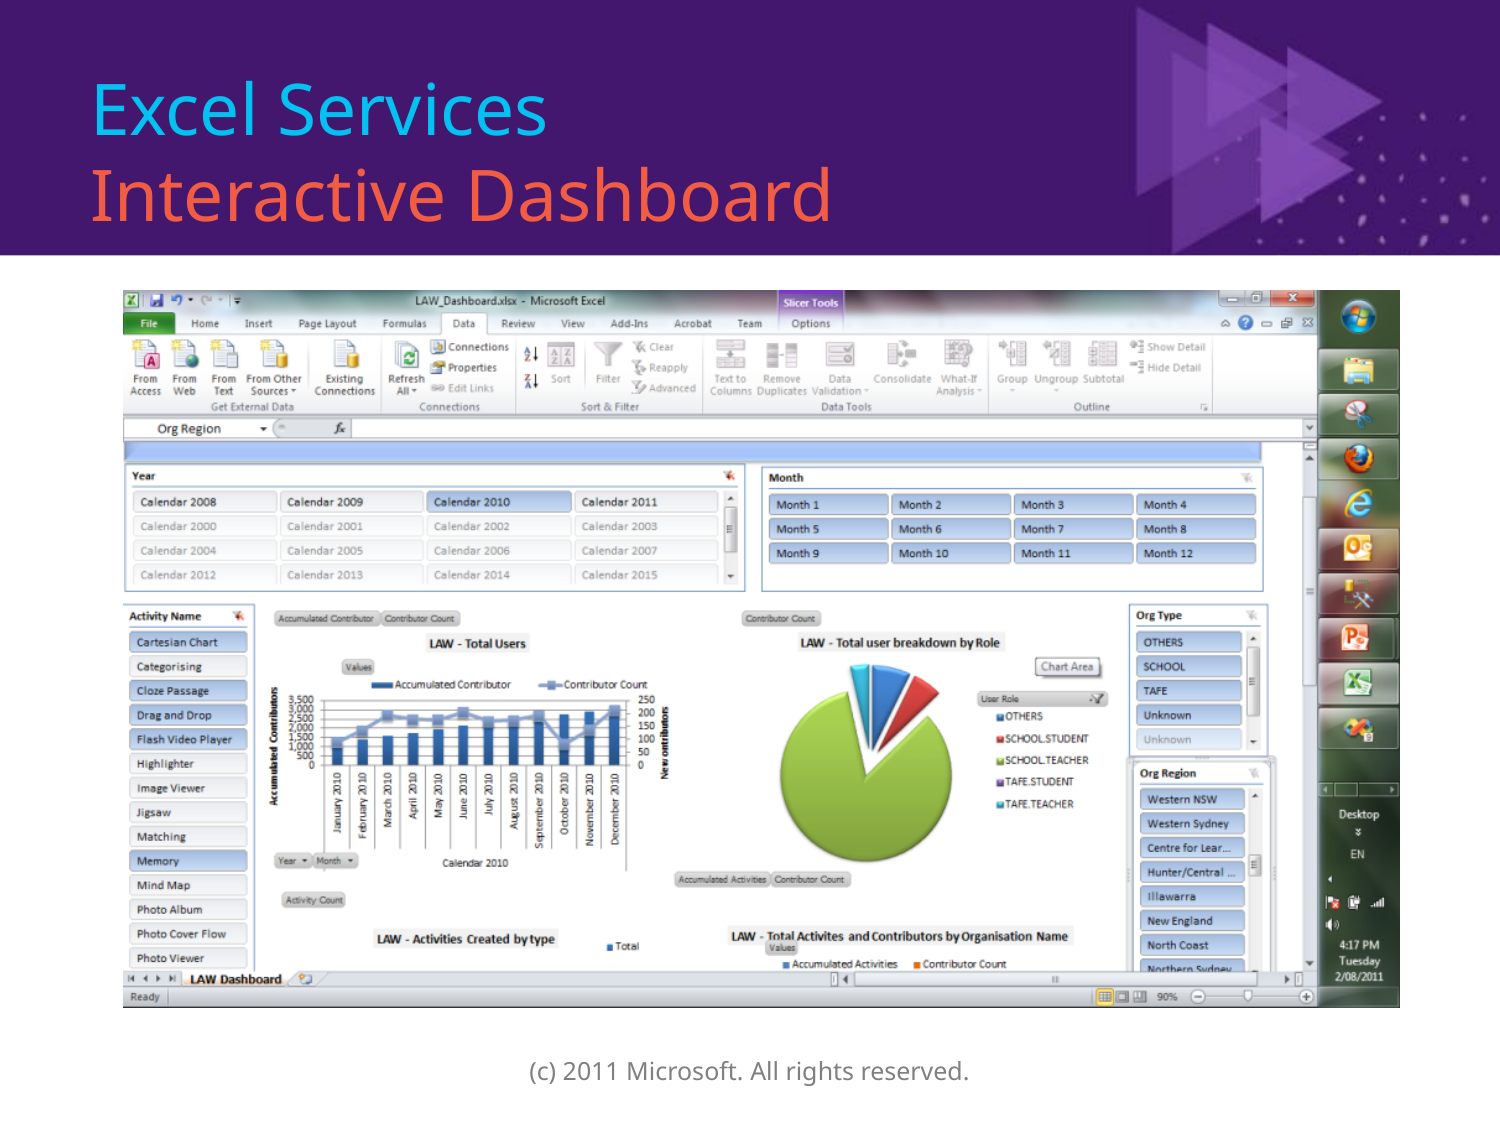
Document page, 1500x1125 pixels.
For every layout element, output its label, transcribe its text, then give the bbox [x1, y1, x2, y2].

picture [123, 290, 1400, 1009]
picture [0, 0, 1500, 255]
title Excel Services Interactive Dashboard [75, 56, 1425, 244]
footer (c) 2011 Microsoft. All rights reserved. [512, 1042, 988, 1103]
